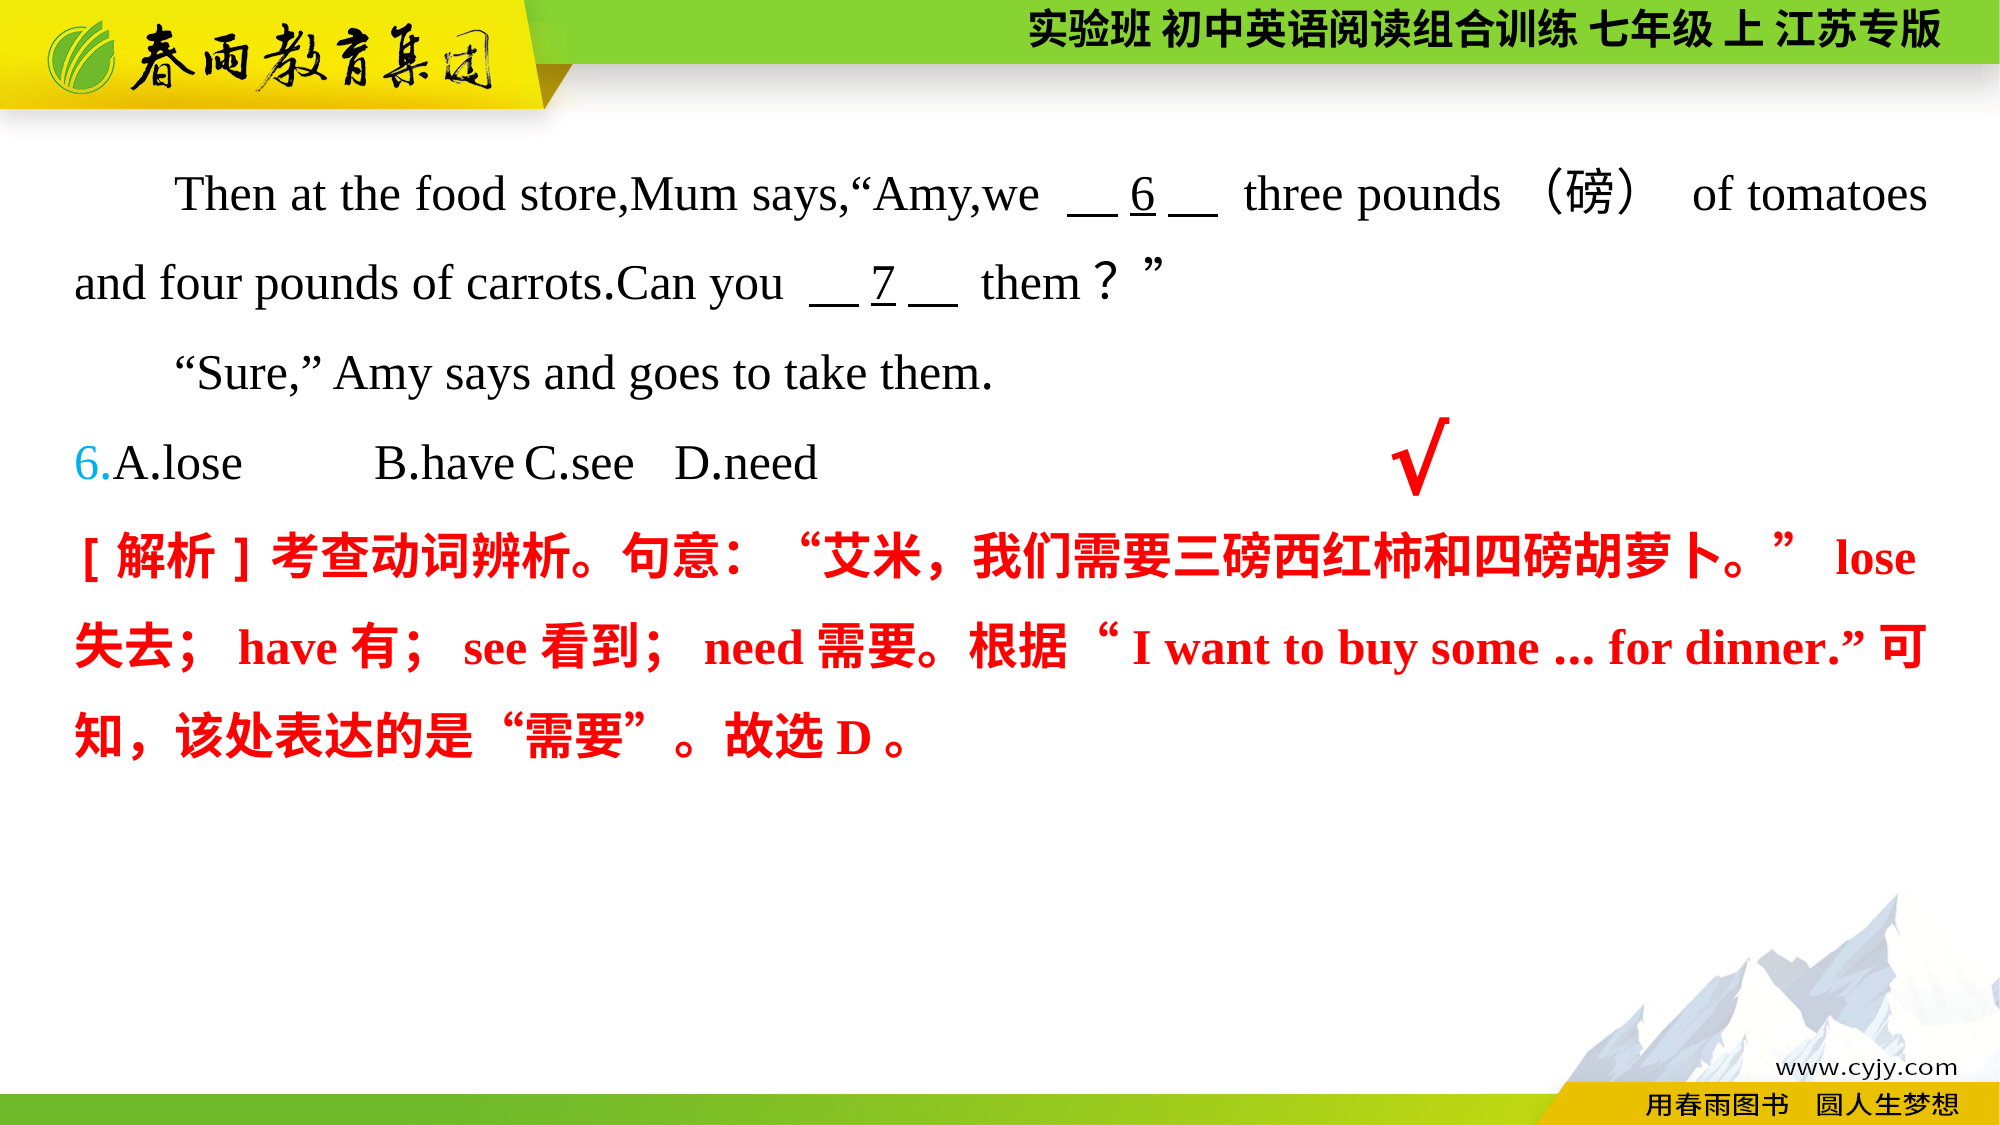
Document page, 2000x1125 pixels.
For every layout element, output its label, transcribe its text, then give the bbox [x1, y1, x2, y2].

list Then at the food store,Mum says,“Amy,we 6 three pounds（磅） of tomatoes and four pounds of carrots.Can you 7 them？” “Sure,” Amy says and goes to take them. 6.A.lose B.have C.see D.need [59, 122, 1944, 486]
picture [0, 0, 2000, 1125]
text_box [解析]考查动词辨析。句意：“艾米，我们需要三磅西红柿和四磅胡萝卜。”lose失去；have有；see看到；need需要。根据“I want to buy some ... for dinner.”可知，该处表达的是“需要”。故选D。 [59, 486, 1944, 772]
